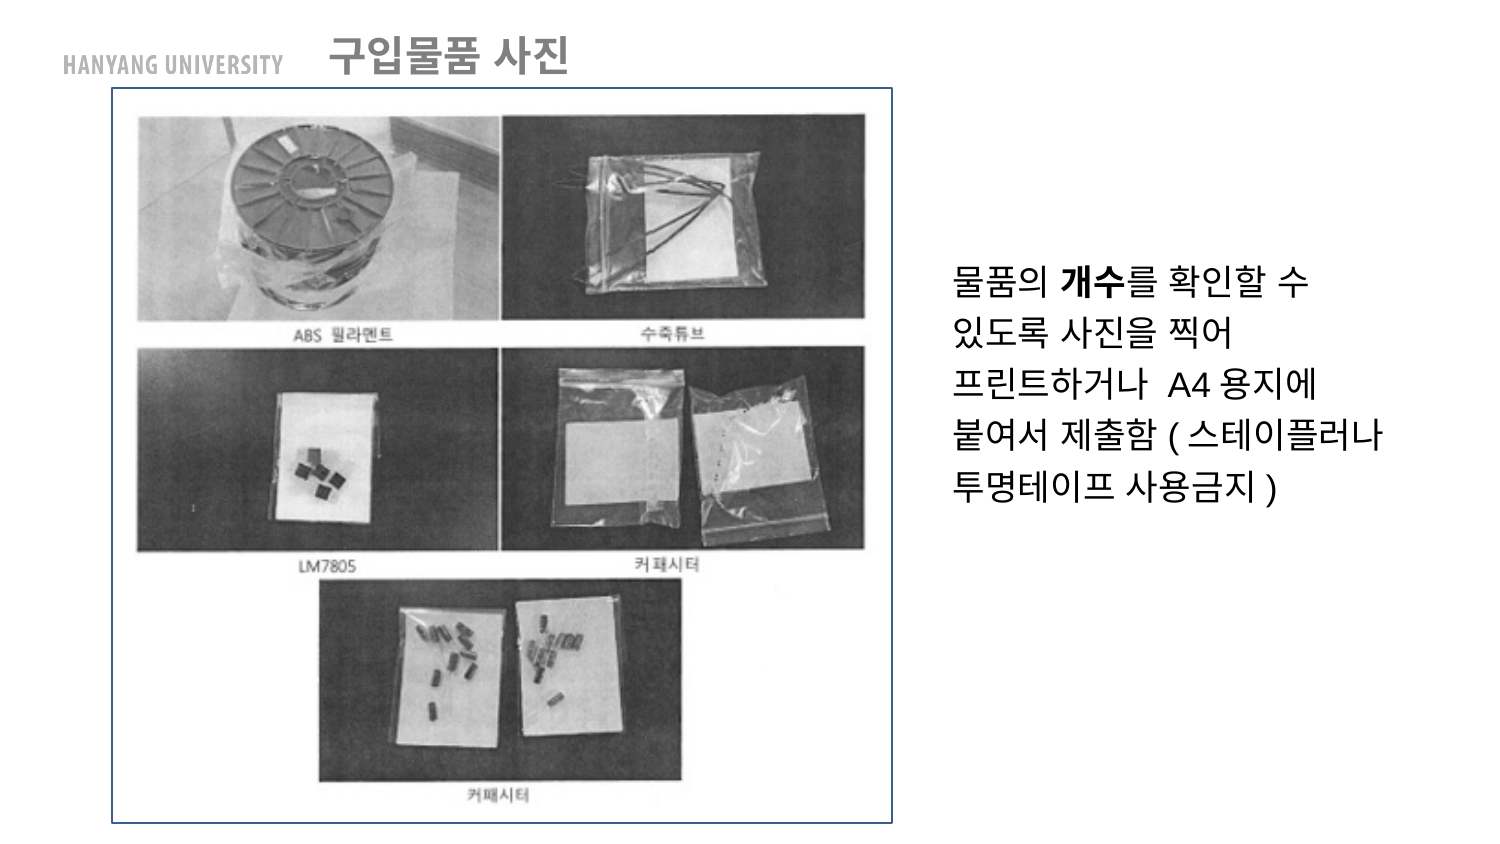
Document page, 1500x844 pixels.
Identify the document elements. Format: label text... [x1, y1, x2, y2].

text_box [110, 86, 894, 826]
picture [64, 55, 283, 74]
text_box 물품의 개수를 확인할 수 있도록 사진을 찍어 프린트하거나 A4용지에 붙여서 제출함(스테이플러나 투명테이프 사용금지) [937, 244, 1400, 515]
picture [111, 102, 880, 812]
text_box 구입물품 사진 [313, 21, 587, 86]
